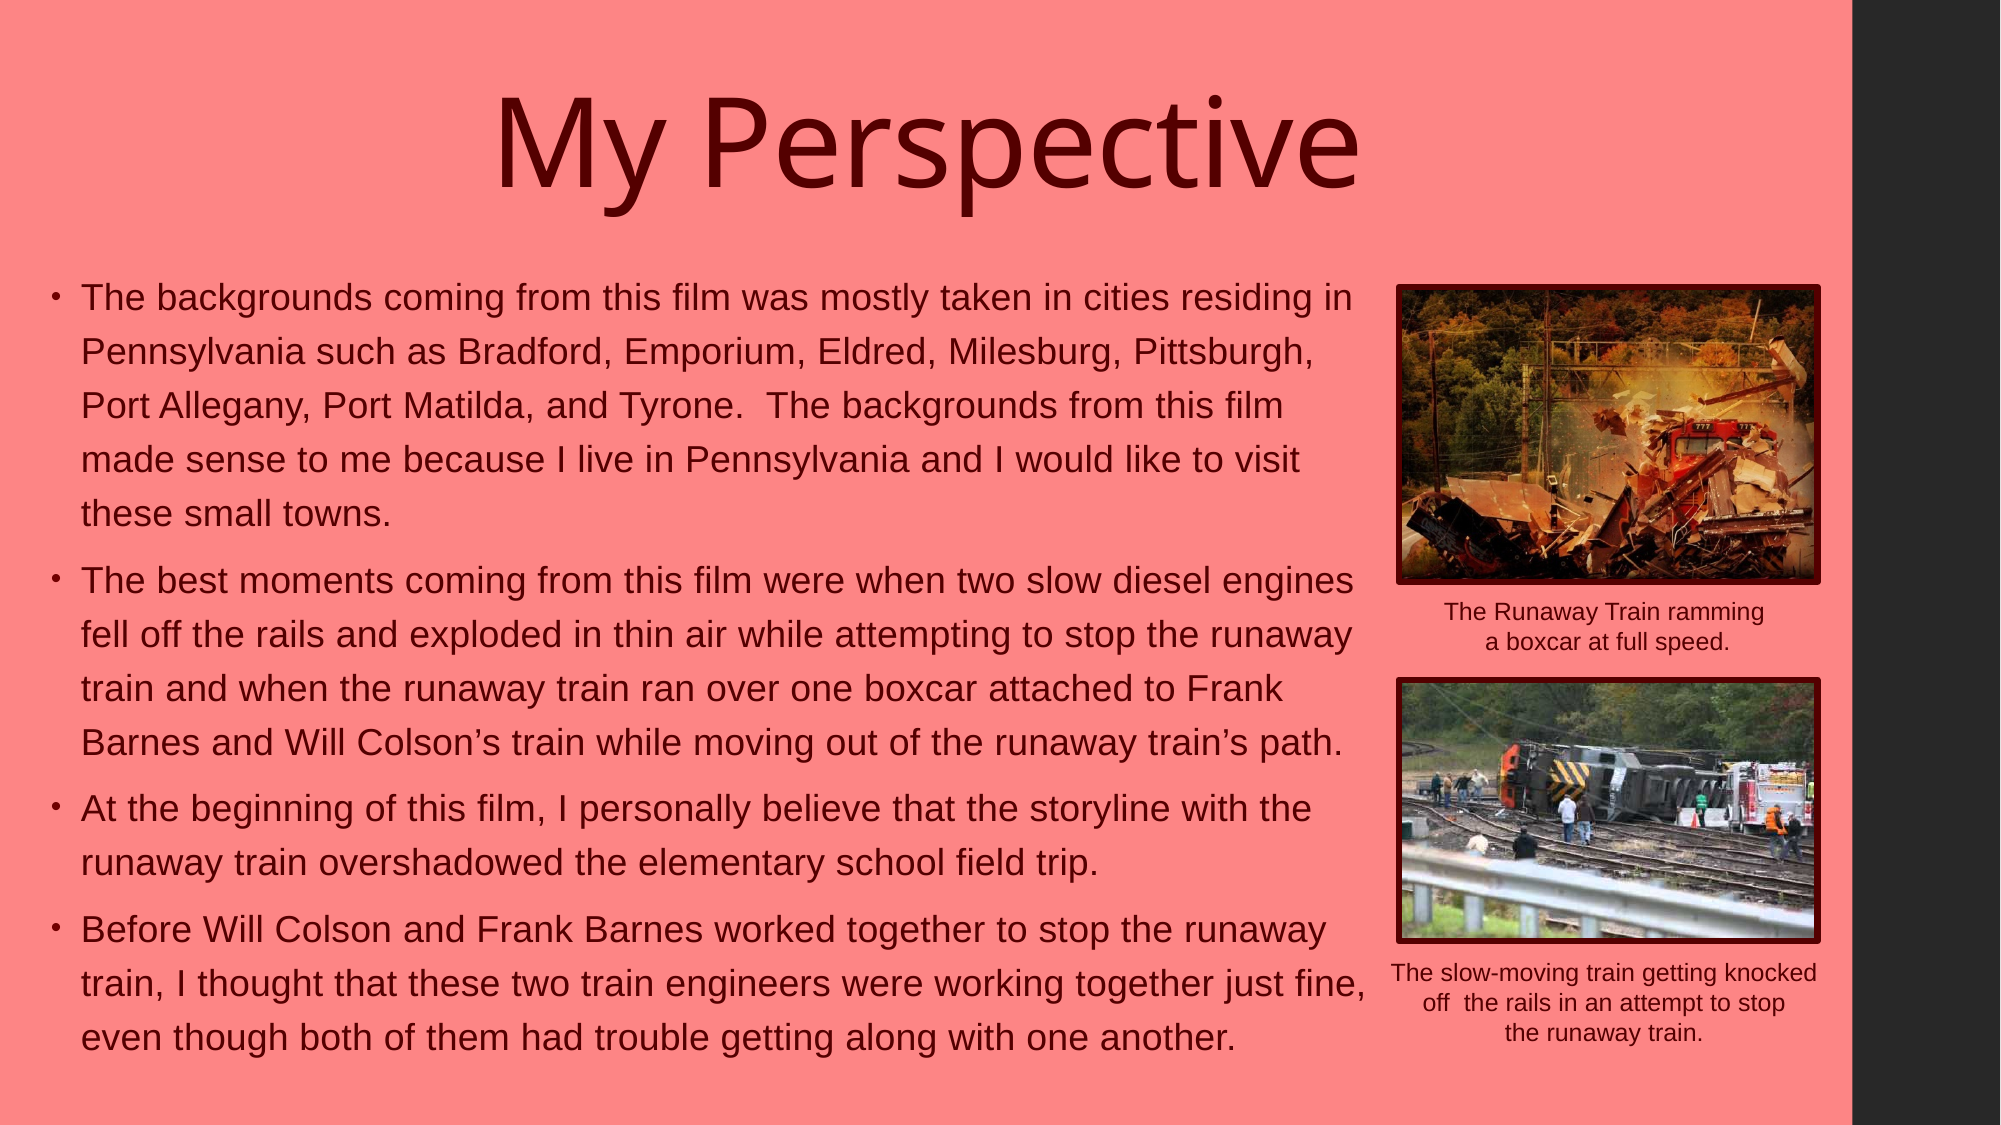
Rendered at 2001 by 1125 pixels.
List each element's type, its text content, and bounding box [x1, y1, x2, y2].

picture [1401, 682, 1815, 939]
title My Perspective [64, 55, 1790, 221]
picture [1401, 289, 1815, 579]
text_box The slow-moving train getting knocked off the rails in an attempt to stop the runaway train. [1375, 949, 1841, 1054]
text_box The Runaway Train ramming a boxcar at full speed. [1428, 587, 1788, 663]
list The backgrounds coming from this film was mostly taken in cities residing in Pennsylvania such as Bradford, Emporium, Eldred, Milesburg, Pittsburgh, Port Allegany, Port Matilda, and Tyrone. The backgrounds from this film made sense to me because I live in Pennsylvania and I would like to visit these small towns. The best moments coming from this film were when two slow diesel engines fell off the rails and exploded in thin air while attempting to stop the runaway train and when the runaway train ran over one boxcar attached to Frank Barnes and Will Colson’s train while moving out of the runaway train’s path. At the beginning of this film, I personally believe that the storyline with the runaway train overshadowed the elementary school field trip. Before Will Colson and Frank Barnes worked together to stop the runaway train, I thought that these two train engineers were working together just fine, even though both of them had trouble getting along with one another. [35, 248, 1386, 1074]
